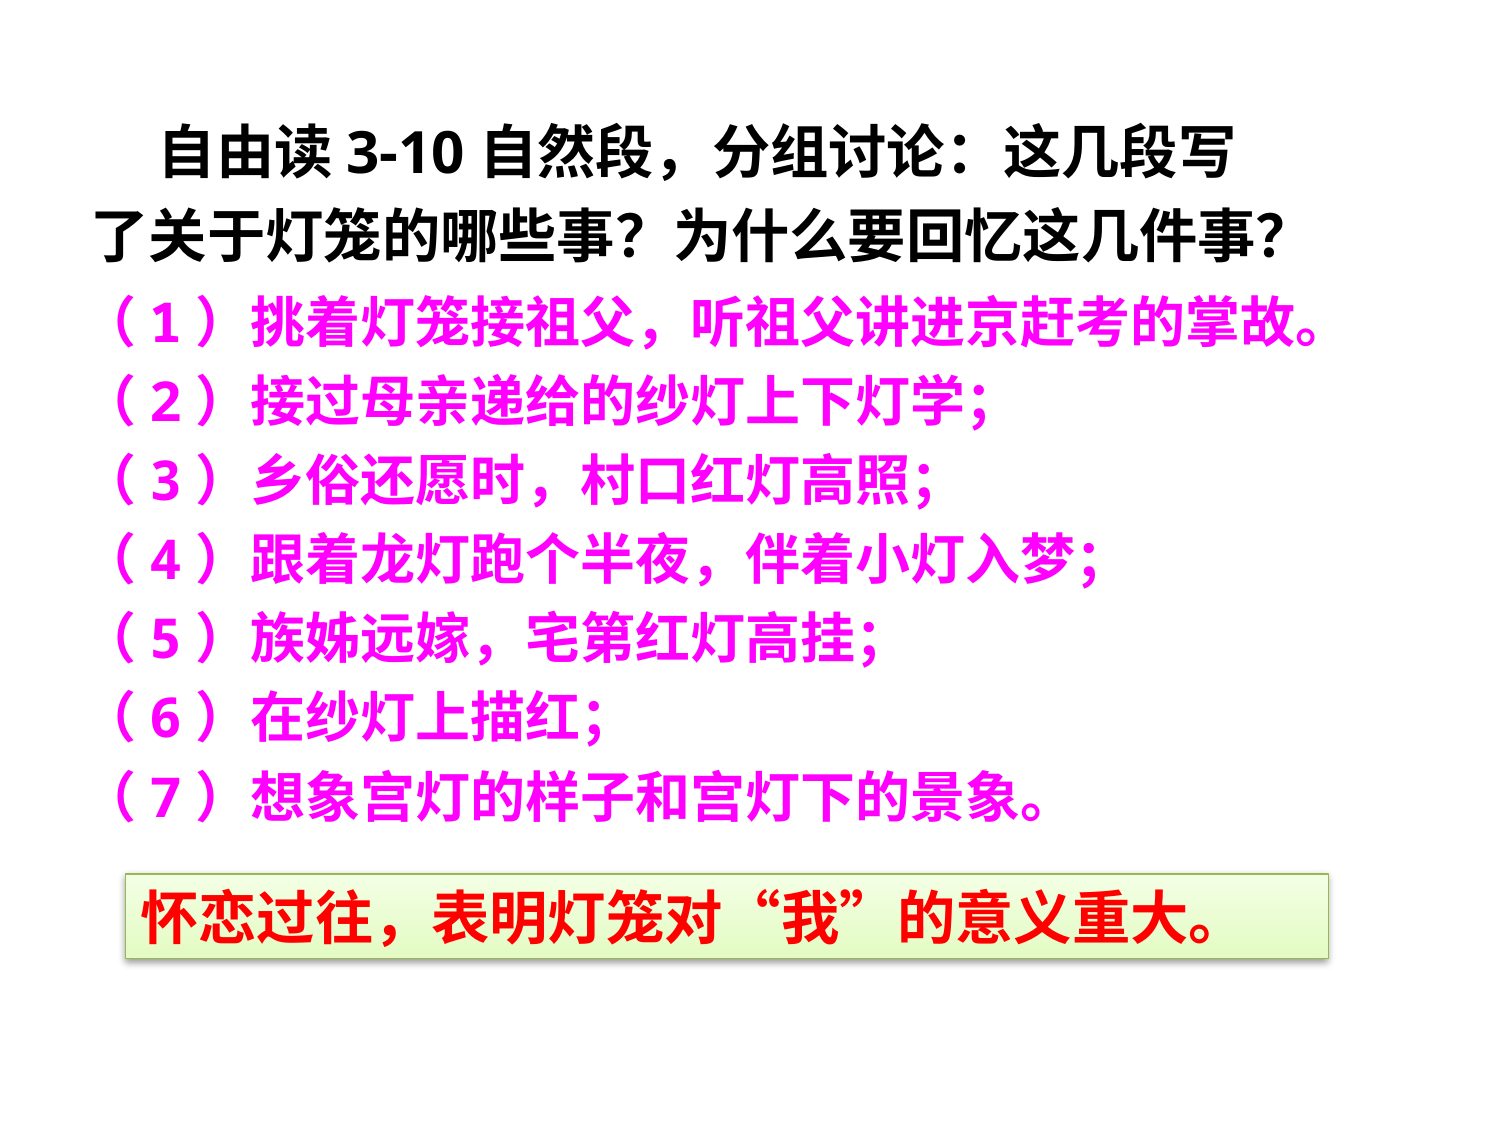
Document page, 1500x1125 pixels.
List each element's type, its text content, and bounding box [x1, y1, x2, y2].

text_box 自由读3-10自然段，分组讨论：这几段写了关于灯笼的哪些事？为什么要回忆这几件事？ [76, 93, 1301, 267]
text_box （1）挑着灯笼接祖父，听祖父讲进京赶考的掌故。 （2）接过母亲递给的纱灯上下灯学； （3）乡俗还愿时，村口红灯高照； （4）跟着龙灯跑个半夜，伴着小灯入梦； （5）族姊远嫁，宅第红灯高挂； （6）在纱灯上描红； （7）想象宫灯的样子和宫灯下的景象。 [66, 267, 1388, 836]
text_box 怀恋过往，表明灯笼对“我”的意义重大。 [125, 873, 1329, 959]
